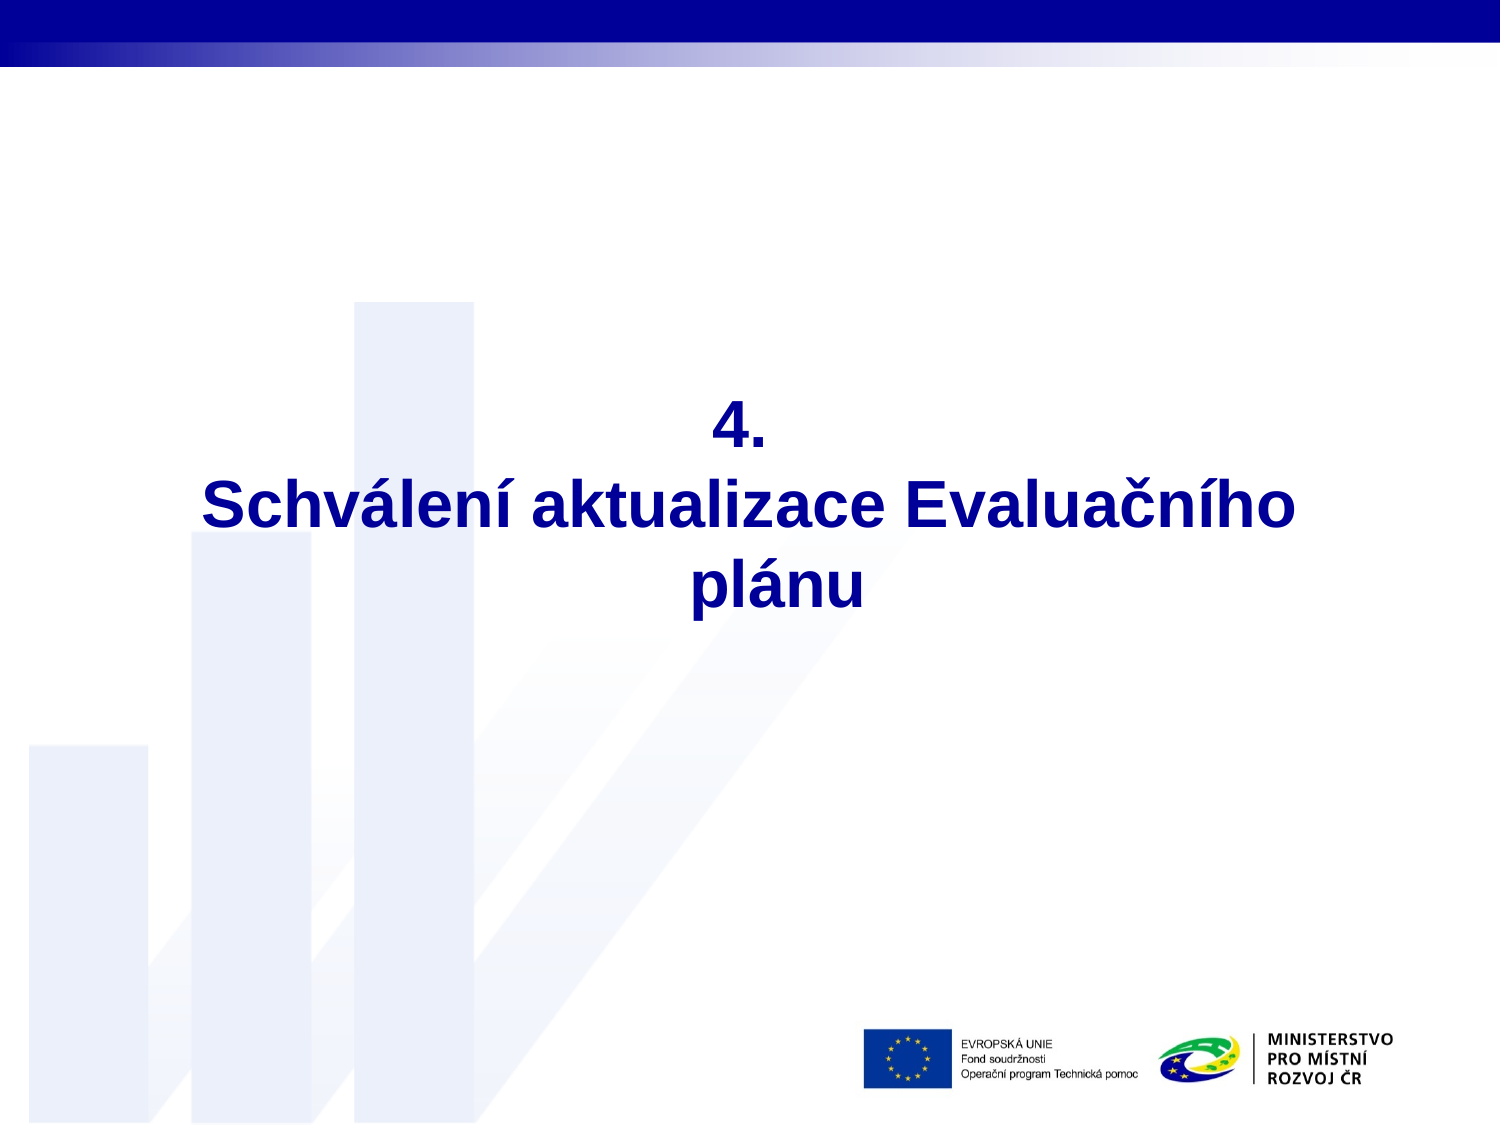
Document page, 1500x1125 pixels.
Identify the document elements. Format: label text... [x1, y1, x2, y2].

text_box 4. Schválení aktualizace Evaluačního plánu [171, 373, 1329, 629]
picture [29, 302, 1412, 1125]
